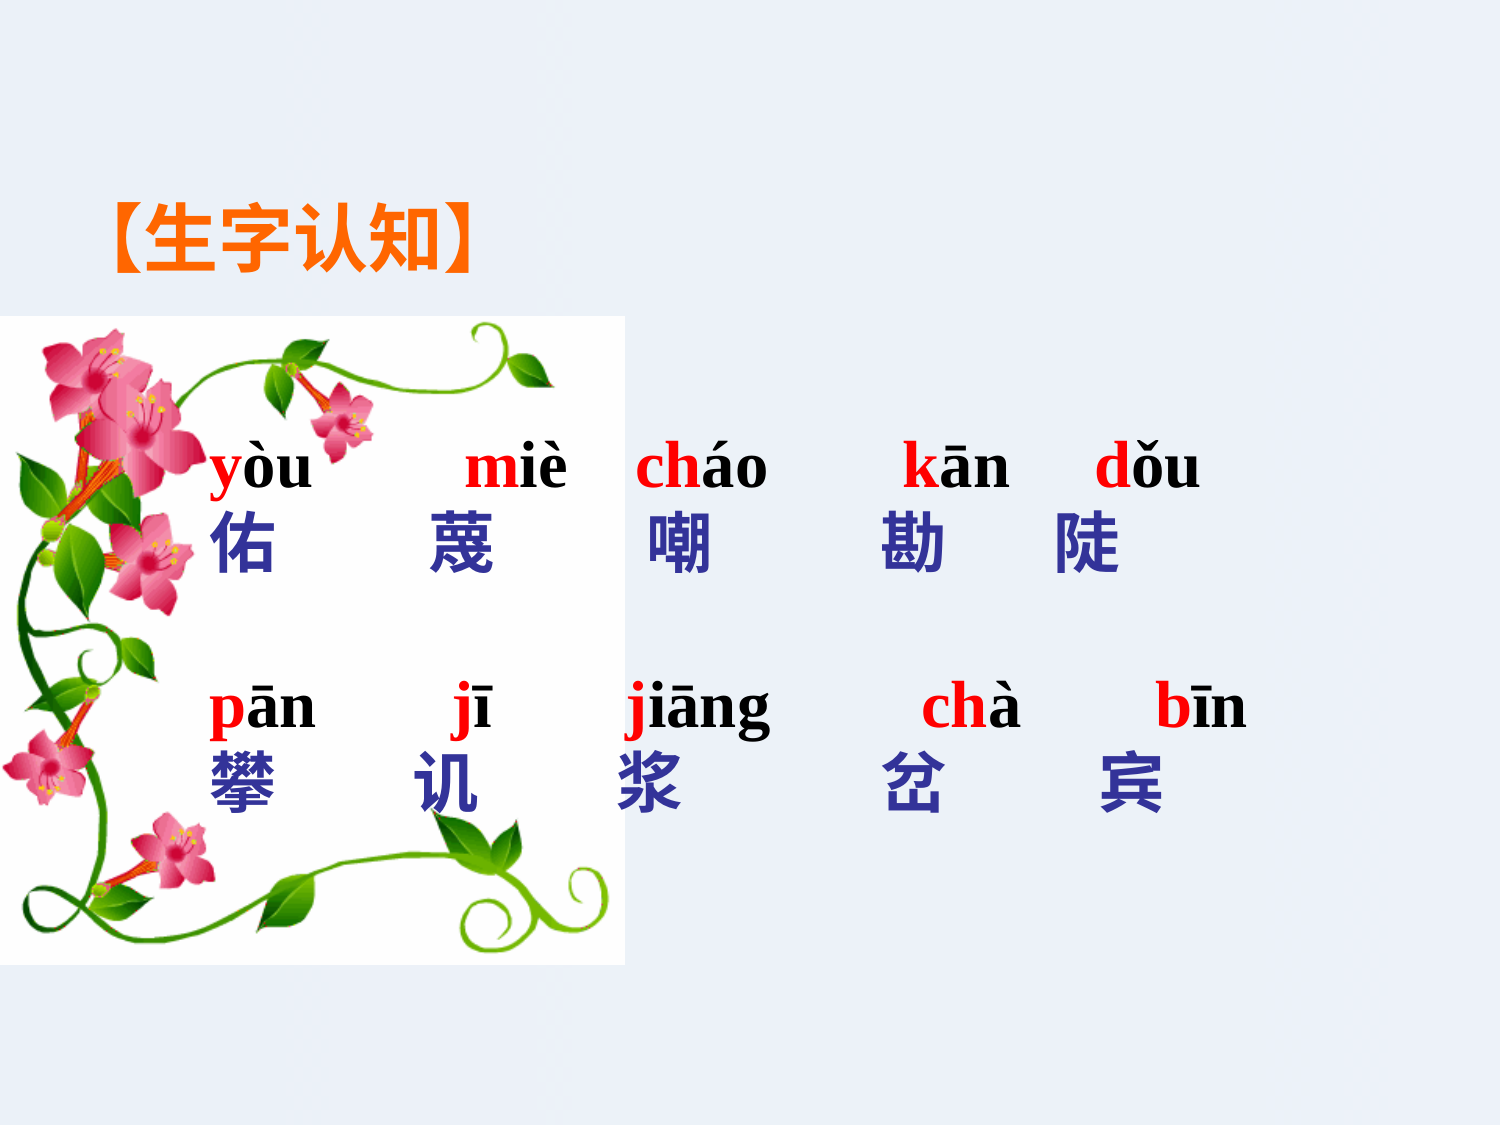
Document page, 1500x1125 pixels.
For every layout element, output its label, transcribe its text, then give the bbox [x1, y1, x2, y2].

text_box 【生字认知】 [53, 184, 534, 290]
text_box yòu miè cháo kān dǒu 佑 蔑 嘲 勘 陡 pān jī jiāng chà bīn 攀 讥 浆 岔 宾 [194, 278, 1388, 829]
picture [0, 0, 1500, 1125]
